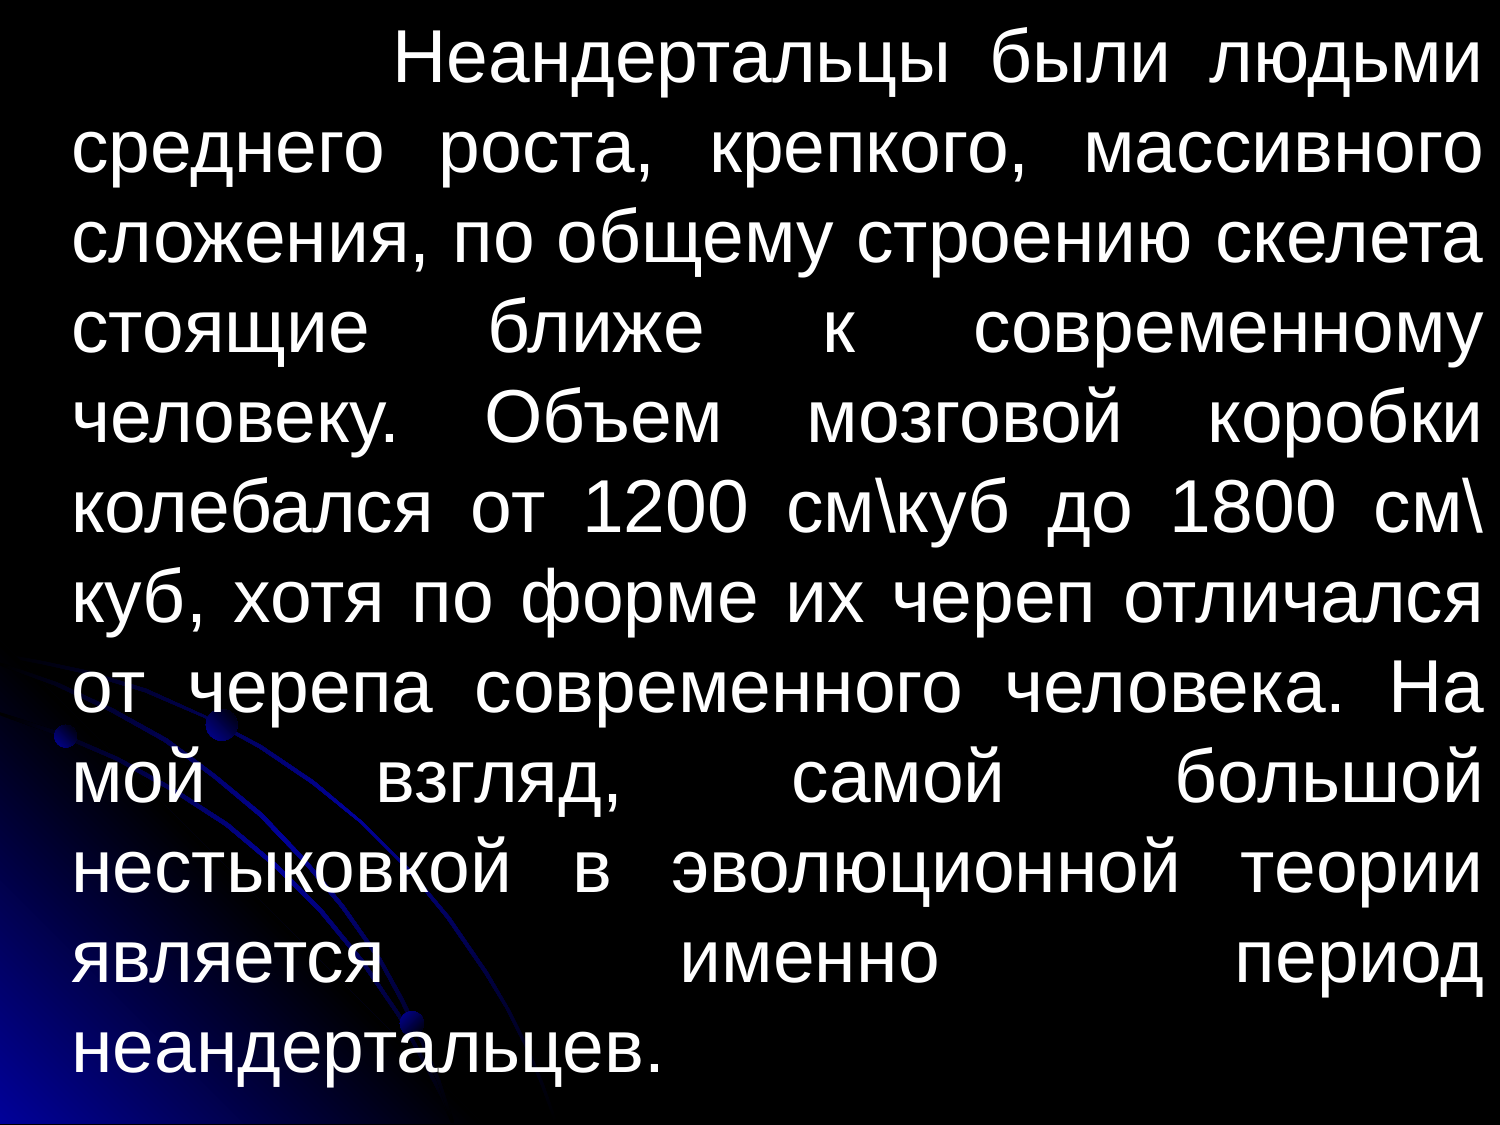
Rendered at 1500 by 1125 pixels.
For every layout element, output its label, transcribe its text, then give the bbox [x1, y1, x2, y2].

list Неандертальцы были людьми среднего роста, крепкого, массивного сложения, по общему строению скелета стоящие ближе к современному человеку. Объем мозговой коробки колебался от 1200 см\куб до 1800 см\куб, хотя по форме их череп отличался от черепа современного человека. На мой взгляд, самой большой нестыковкой в эволюционной теории является именно период неандертальцев. [0, 0, 1500, 1125]
